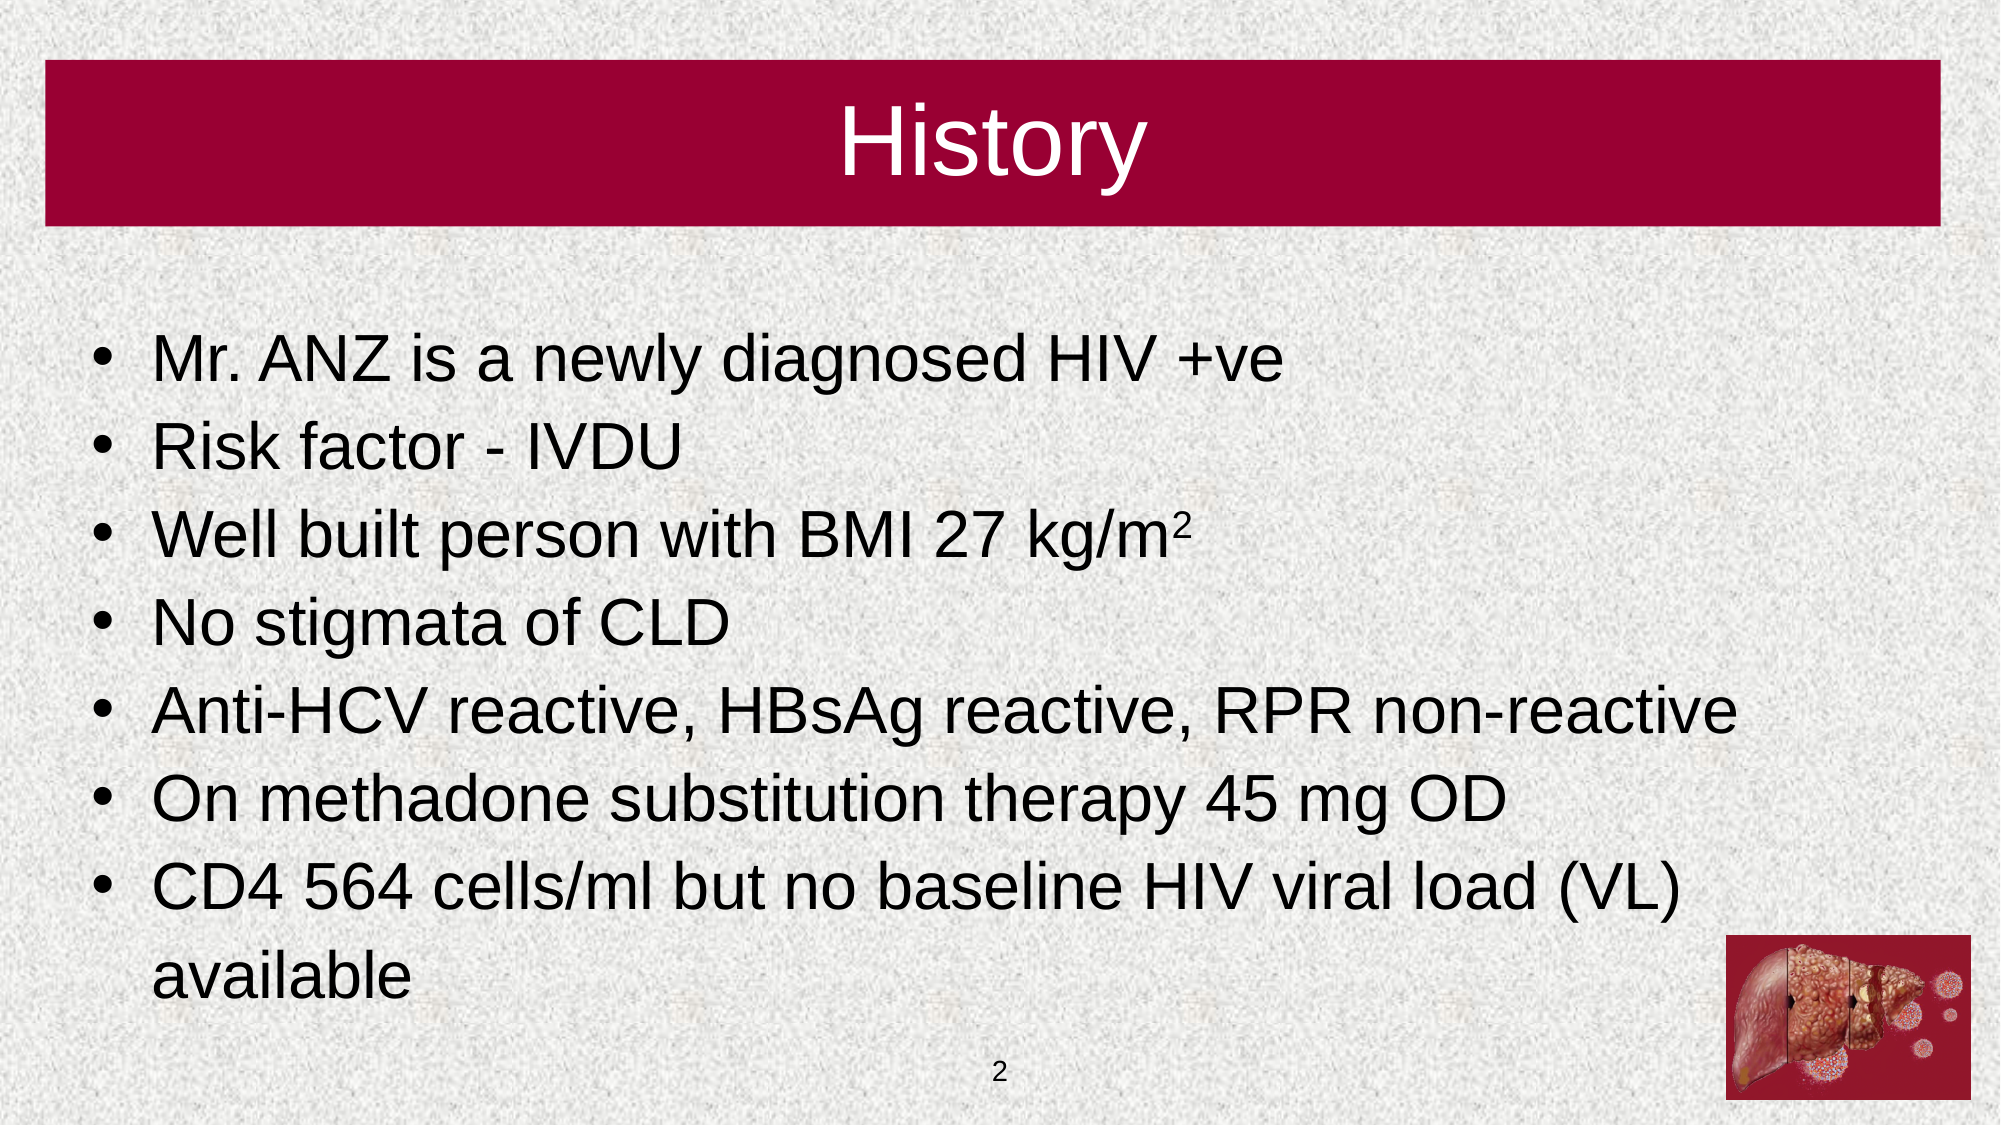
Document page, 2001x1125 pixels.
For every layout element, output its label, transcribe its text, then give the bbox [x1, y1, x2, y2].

slide_number 2 [774, 1039, 1225, 1100]
list Mr. ANZ is a newly diagnosed HIV +ve Risk factor - IVDU Well built person with BMI 27 kg/m2 No stigmata of CLD Anti-HCV reactive, HBsAg reactive, RPR non-reactive On methadone substitution therapy 45 mg OD CD4 564 cells/ml but no baseline HIV viral load (VL) available [76, 299, 1893, 1023]
picture [0, 0, 2001, 1125]
title History [45, 59, 1941, 227]
